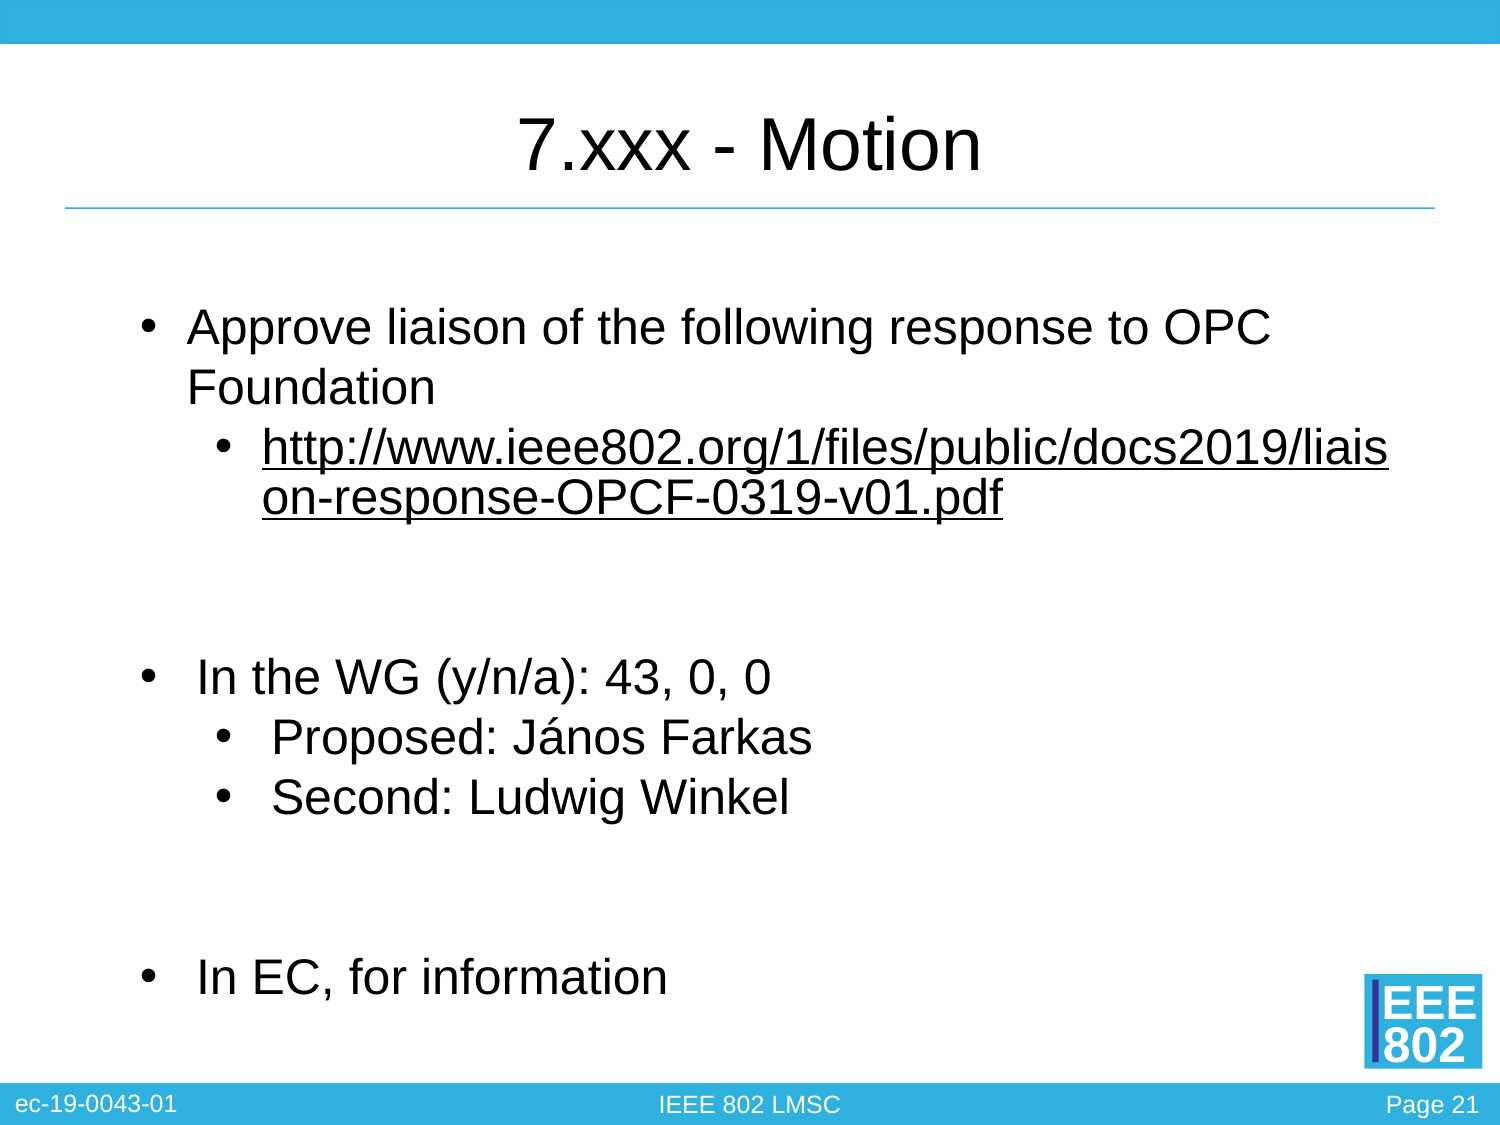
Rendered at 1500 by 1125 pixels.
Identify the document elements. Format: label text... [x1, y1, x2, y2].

title 7.xxx - Motion [75, 75, 1425, 205]
text_box Approve liaison of the following response to OPC Foundation http://www.ieee802.org/1/files/public/docs2019/liaison-response-OPCF-0319-v01.pdf In the WG (y/n/a): 43, 0, 0 Proposed: János Farkas Second: Ludwig Winkel In EC, for information [125, 287, 1425, 963]
